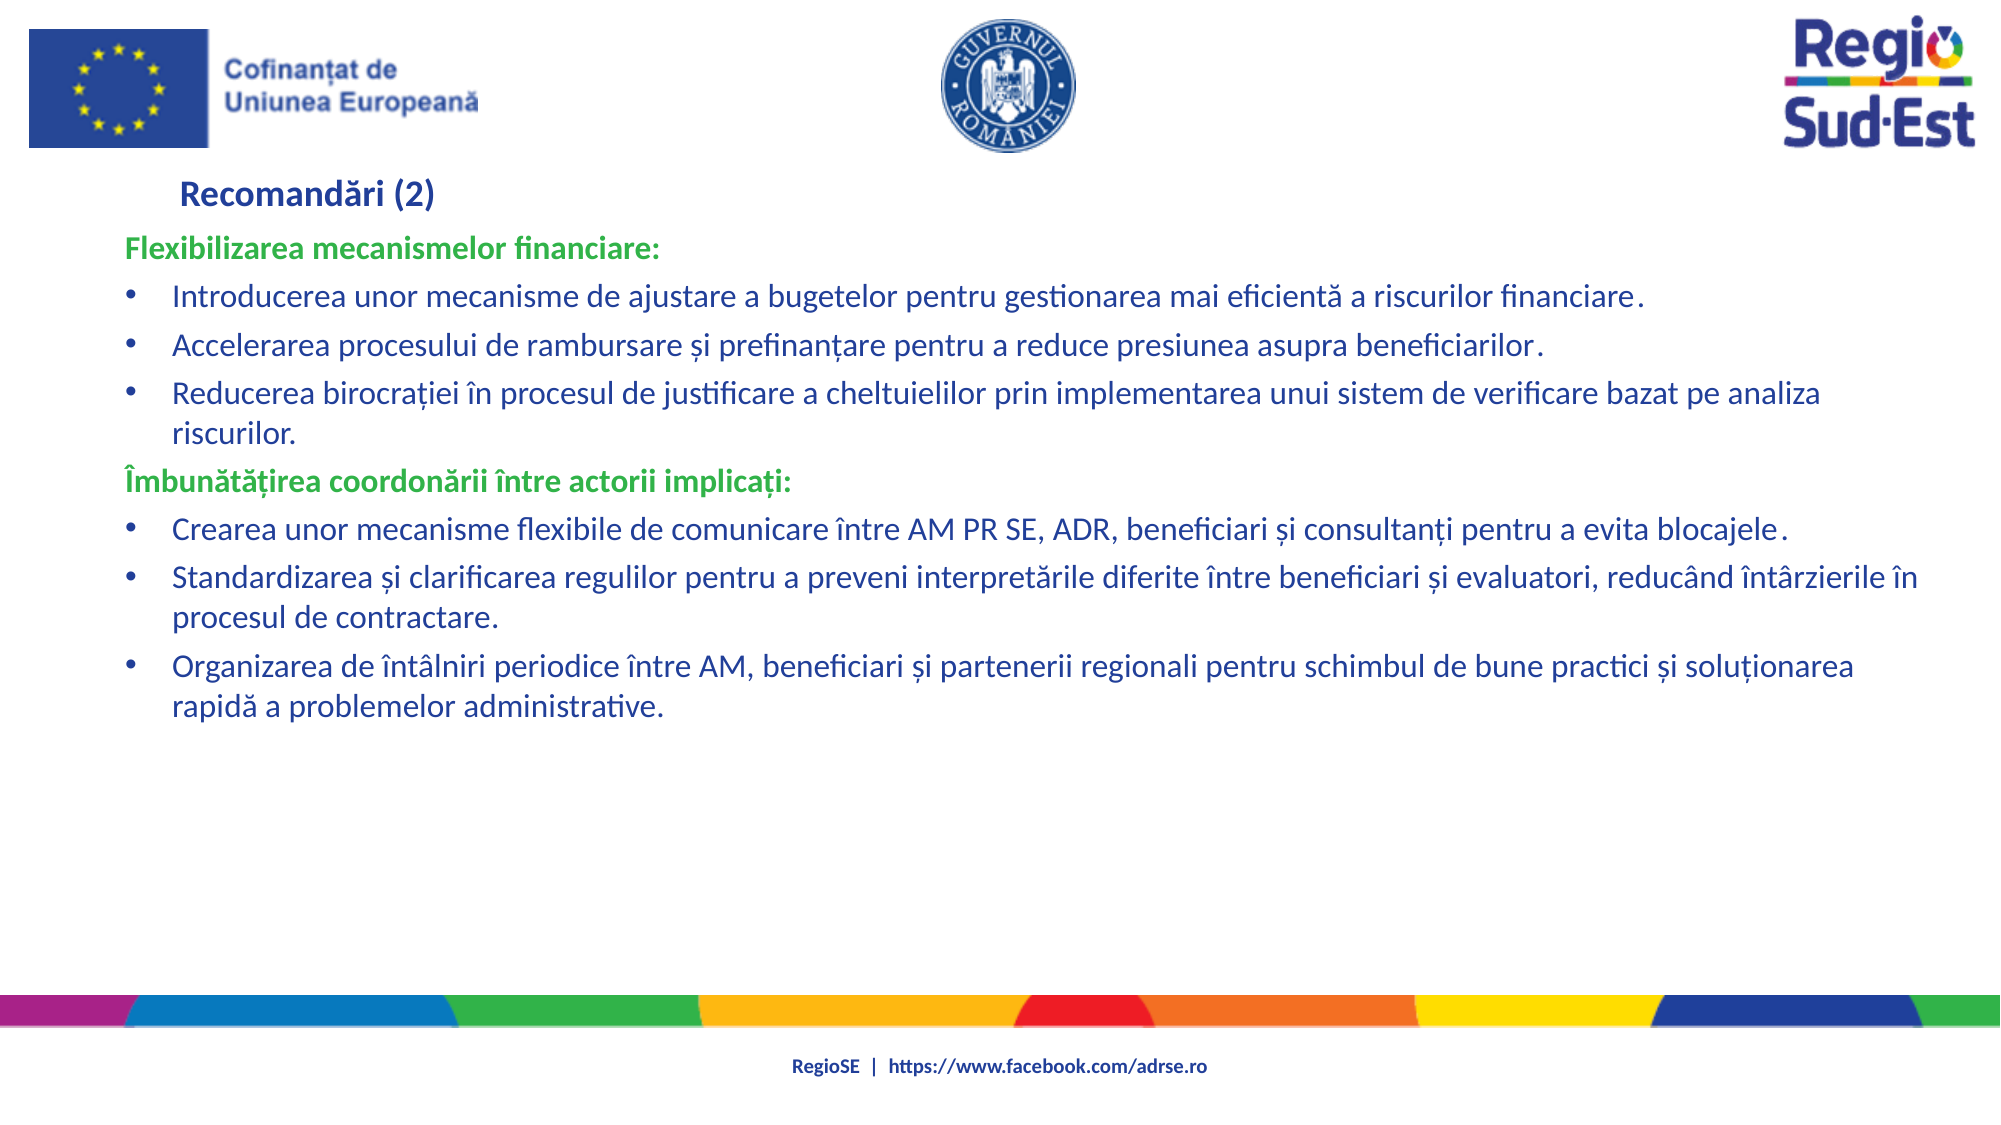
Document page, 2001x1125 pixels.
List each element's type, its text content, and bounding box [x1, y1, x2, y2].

text_box RegioSE | https://www.facebook.com/adrse.ro [776, 1029, 1223, 1085]
picture [28, 28, 478, 148]
picture [941, 19, 1076, 153]
text_box Recomandări (2) [165, 161, 1265, 218]
picture [1759, 0, 2000, 220]
text_box Flexibilizarea mecanismelor financiare: Introducerea unor mecanisme de ajustare a bugetelor pentru gestionarea mai eficientă a riscurilor financiare. Accelerarea procesului de rambursare și prefinanțare pentru a reduce presiunea asupra beneficiarilor. Reducerea birocrației în procesul de justificare a cheltuielilor prin implementarea unui sistem de verificare bazat pe analiza riscurilor. Îmbunătățirea coordonării între actorii implicați: Crearea unor mecanisme flexibile de comunicare între AM PR SE, ADR, beneficiari și consultanți pentru a evita blocajele. Standardizarea și clarificarea regulilor pentru a preveni interpretările diferite între beneficiari și evaluatori, reducând întârzierile în procesul de contractare. Organizarea de întâlniri periodice între AM, beneficiari și partenerii regionali pentru schimbul de bune practici și soluționarea rapidă a problemelor administrative. [110, 218, 1962, 731]
picture [0, 995, 2000, 1029]
